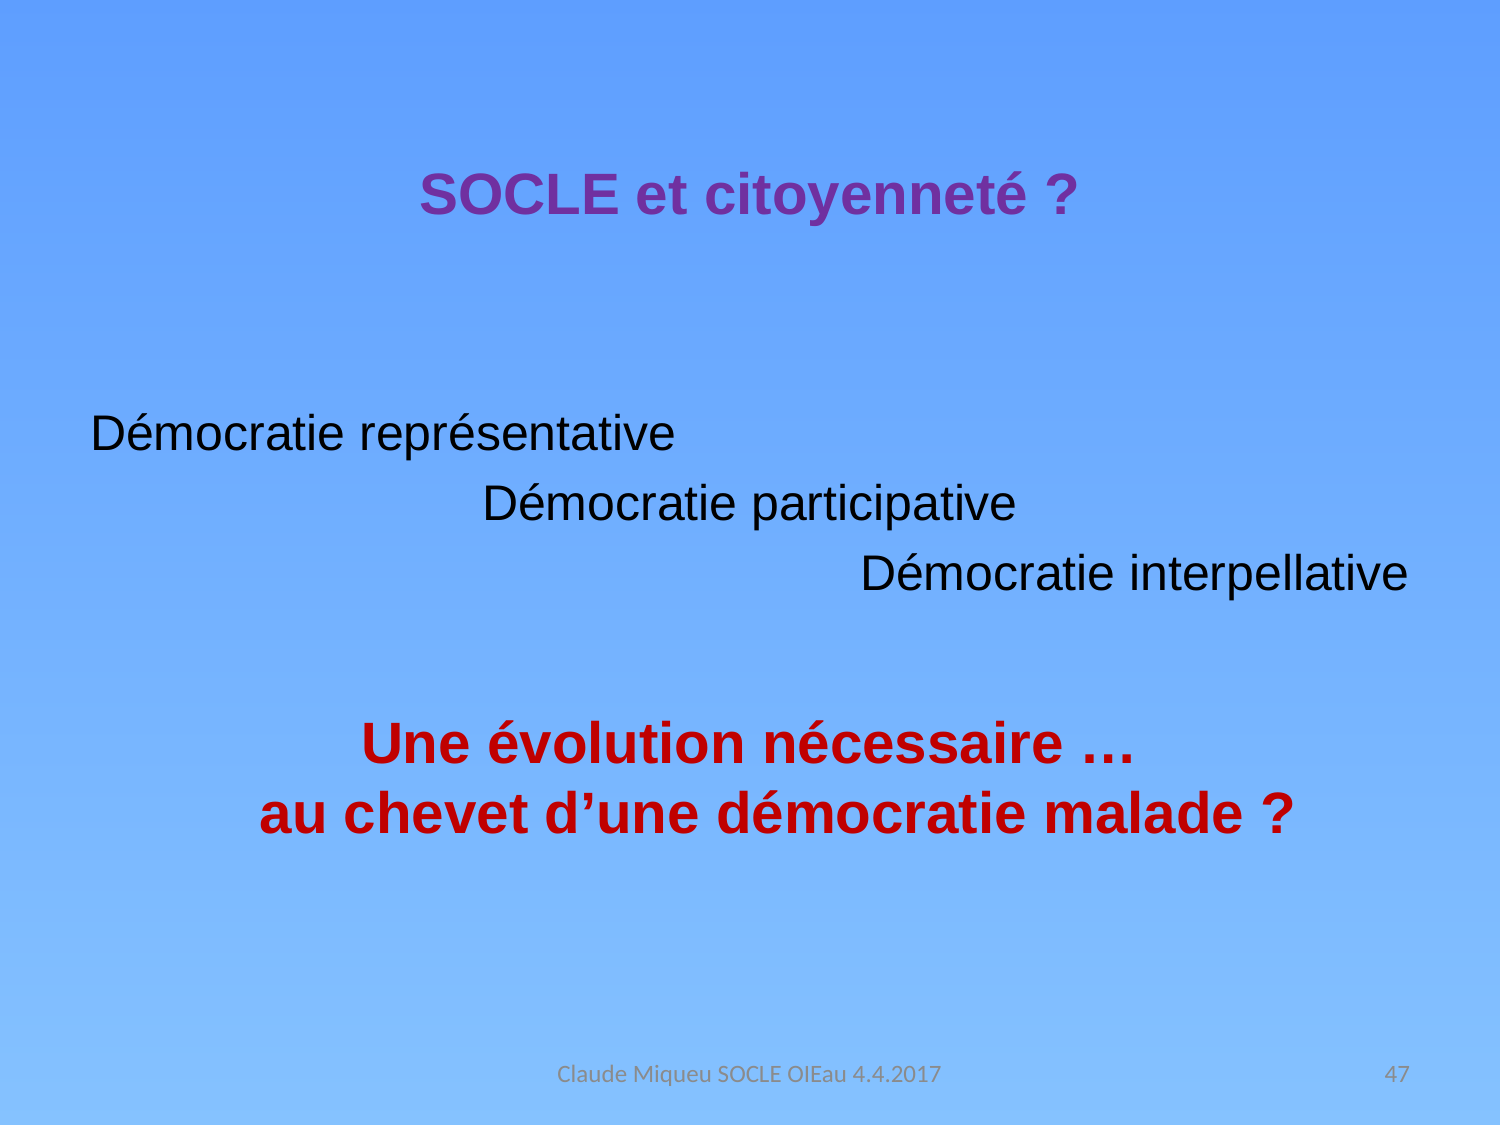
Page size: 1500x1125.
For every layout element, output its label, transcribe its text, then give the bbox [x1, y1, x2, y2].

footer Claude Miqueu SOCLE OIEau 4.4.2017 [512, 1042, 988, 1103]
list Démocratie représentative Démocratie participative Démocratie interpellative Une évolution nécessaire … au chevet d’une démocratie malade ? [75, 302, 1425, 1024]
slide_number 47 [1074, 1042, 1425, 1103]
title SOCLE et citoyenneté ? [75, 45, 1425, 302]
